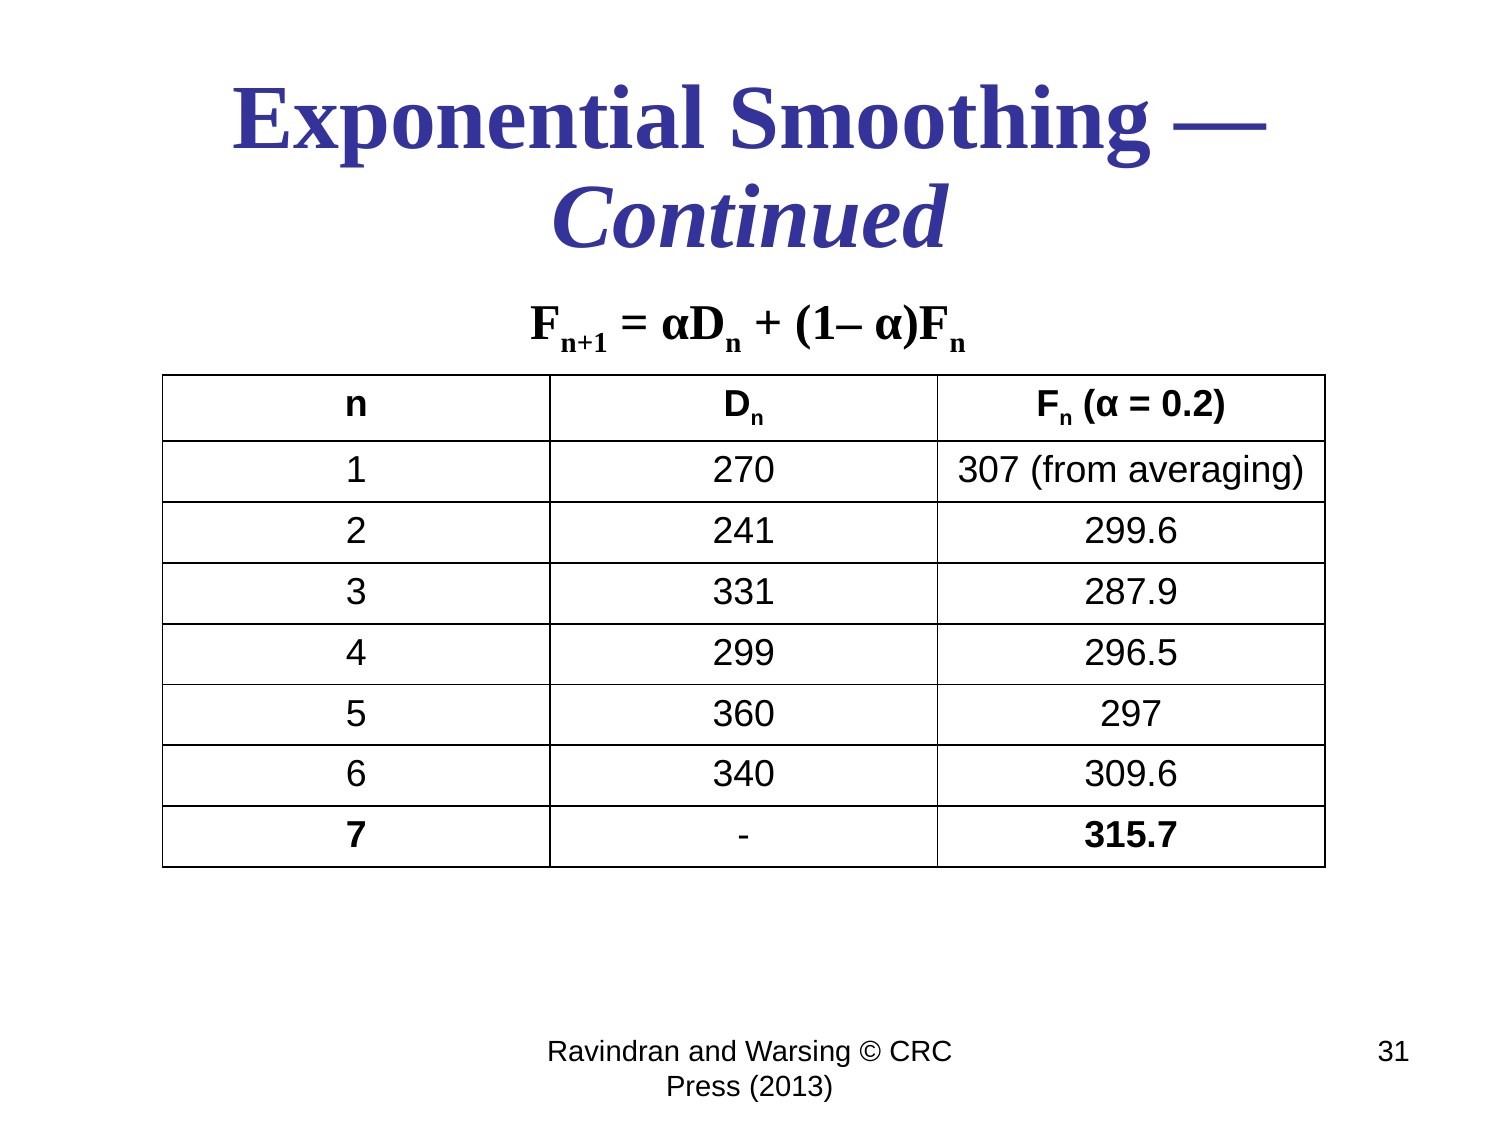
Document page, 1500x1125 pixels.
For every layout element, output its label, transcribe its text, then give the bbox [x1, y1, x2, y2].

footer Ravindran and Warsing © CRC Press (2013) [512, 1024, 988, 1103]
table_header Fn (α = 0.2) [938, 376, 1324, 440]
table_cell 297 [938, 685, 1324, 744]
table_cell 4 [163, 625, 549, 684]
text_box Fn+1 = αDn + (1– α)Fn [373, 282, 1123, 374]
table_cell 5 [163, 685, 549, 744]
table_cell 287.9 [938, 564, 1324, 623]
table_cell 1 [163, 442, 549, 501]
table_cell 296.5 [938, 625, 1324, 684]
slide_number 31 [1074, 1024, 1425, 1103]
table_cell 360 [551, 685, 937, 744]
table_header Dn [551, 376, 937, 440]
table_cell 309.6 [938, 746, 1324, 805]
text_box Exponential Smoothing — Continued [200, 62, 1300, 288]
table_cell - [551, 807, 937, 866]
table_cell 270 [551, 442, 937, 501]
table_cell 2 [163, 503, 549, 562]
table_header n [163, 376, 549, 440]
table_cell 307 (from averaging) [938, 442, 1324, 501]
table_cell 299.6 [938, 503, 1324, 562]
table_cell 315.7 [938, 807, 1324, 866]
table_cell 6 [163, 746, 549, 805]
table_cell 331 [551, 564, 937, 623]
table_cell 7 [163, 807, 549, 866]
table_cell 241 [551, 503, 937, 562]
table_cell 3 [163, 564, 549, 623]
table_cell 299 [551, 625, 937, 684]
table_cell 340 [551, 746, 937, 805]
